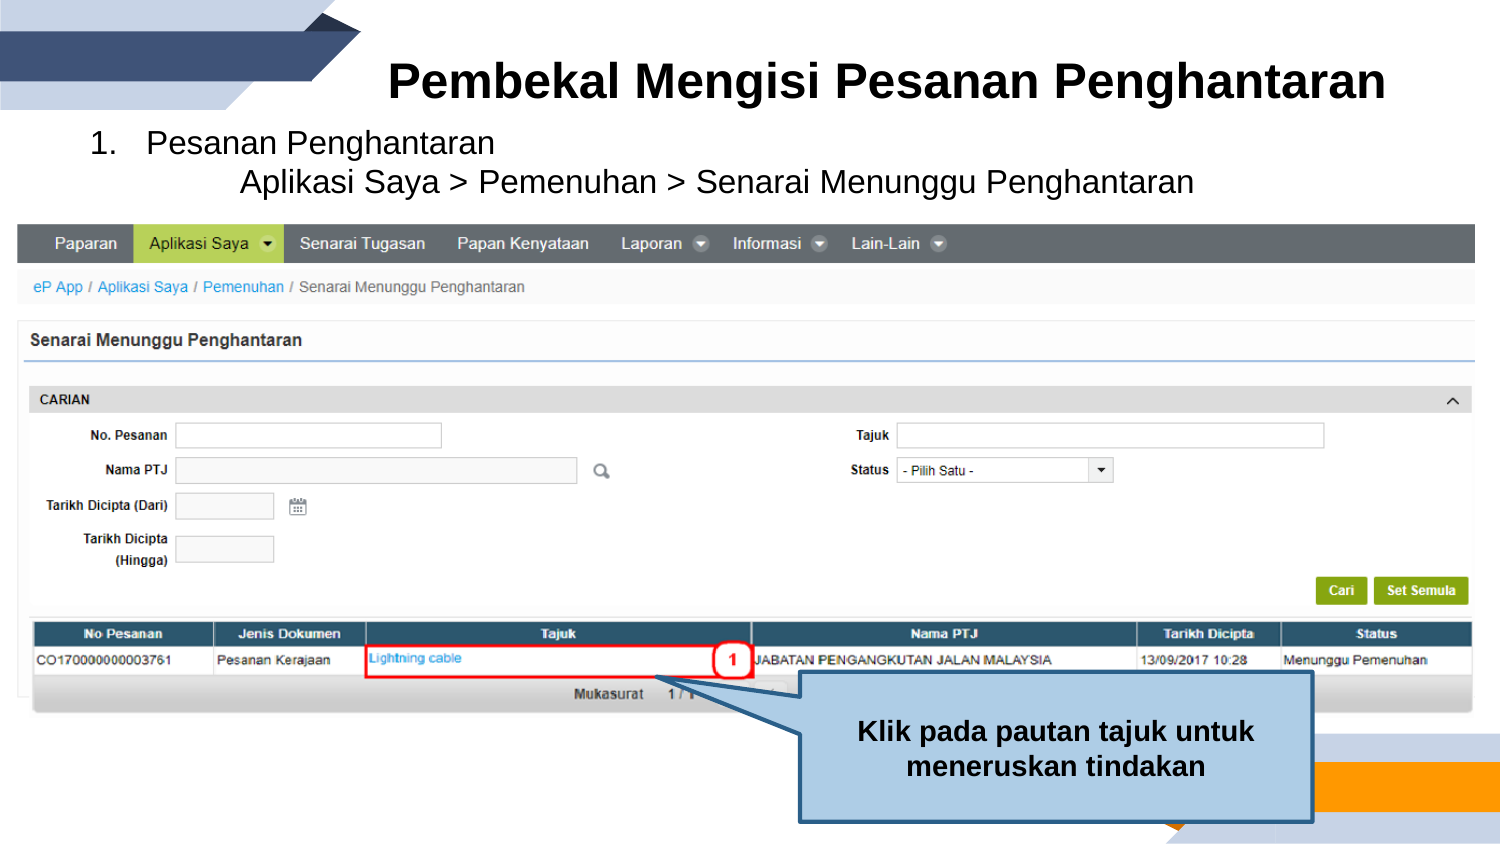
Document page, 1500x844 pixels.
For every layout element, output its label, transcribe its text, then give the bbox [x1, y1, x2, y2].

text_box Pembekal Mengisi Pesanan Penghantaran [323, 45, 1452, 111]
text_box Pesanan Penghantaran Aplikasi Saya > Pemenuhan > Senarai Menunggu Penghantaran [75, 113, 1388, 208]
picture [12, 221, 1476, 718]
slide_number 80 [1315, 760, 1494, 813]
text_box Klik pada pautan tajuk untuk meneruskan tindakan [776, 727, 1315, 824]
